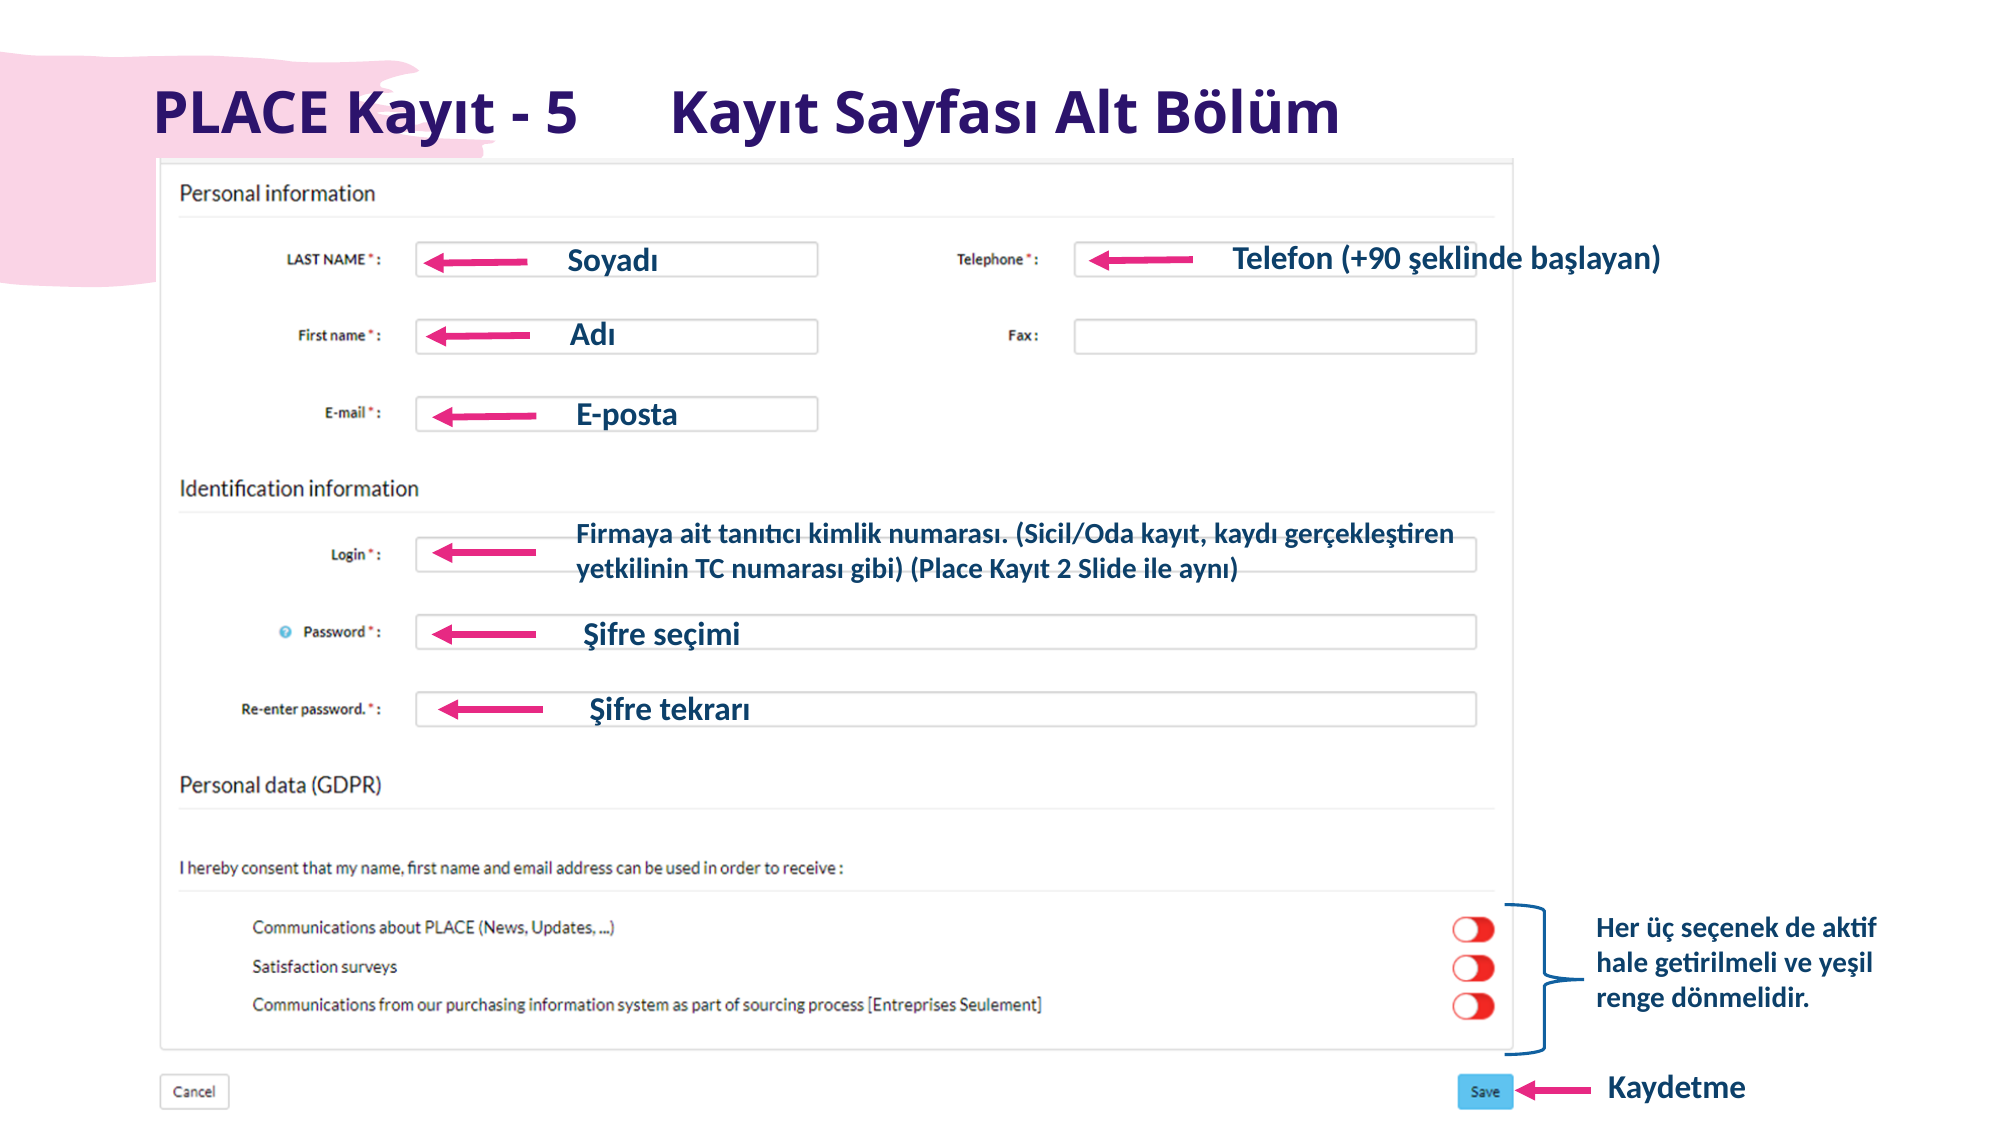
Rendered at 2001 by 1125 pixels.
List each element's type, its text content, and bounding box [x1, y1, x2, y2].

text_box Telefon (+90 şeklinde başlayan) [1525, 228, 1692, 284]
title PLACE Kayıt - 5 Kayıt Sayfası Alt Bölüm [137, 59, 1863, 169]
text_box Her üç seçenek de aktif hale getirilmeli ve yeşil renge dönmelidir. [1581, 901, 1947, 1021]
text_box Kaydetme [1593, 1057, 1805, 1113]
text_box [1525, 905, 1585, 1055]
picture [156, 158, 1525, 1125]
